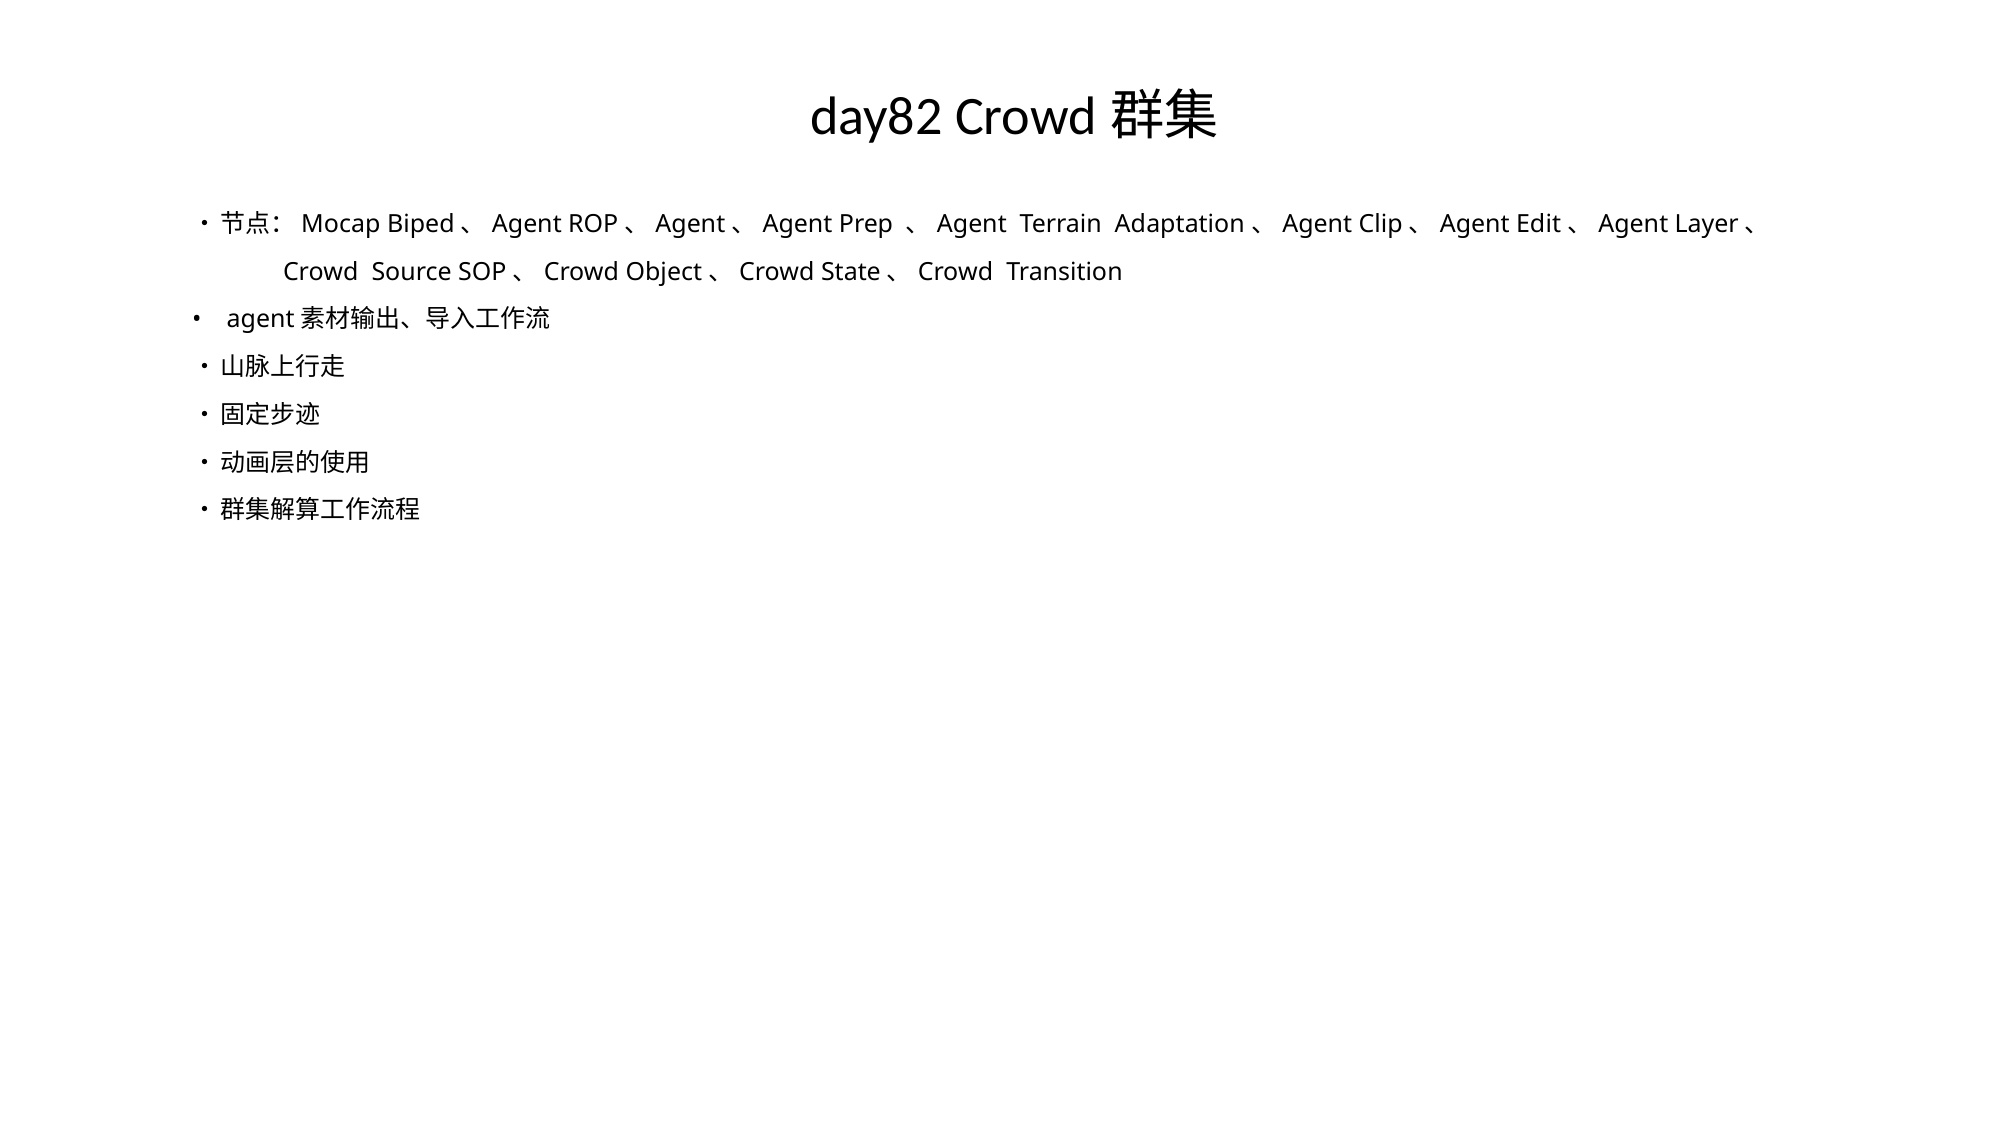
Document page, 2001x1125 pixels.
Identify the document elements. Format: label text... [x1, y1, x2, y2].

title day82 Crowd群集 [543, 41, 1486, 154]
subtitle • 节点：Mocap Biped、Agent ROP、Agent、Agent Prep 、Agent Terrain Adaptation、Agent Clip、Agent Edit、Agent Layer、 Crowd Source SOP、Crowd Object、Crowd State、Crowd Transition • agent素材输出、导入工作流 • 山脉上行走 • 固定步迹 • 动画层的使用 • 群集解算工作流程 [176, 203, 1815, 903]
